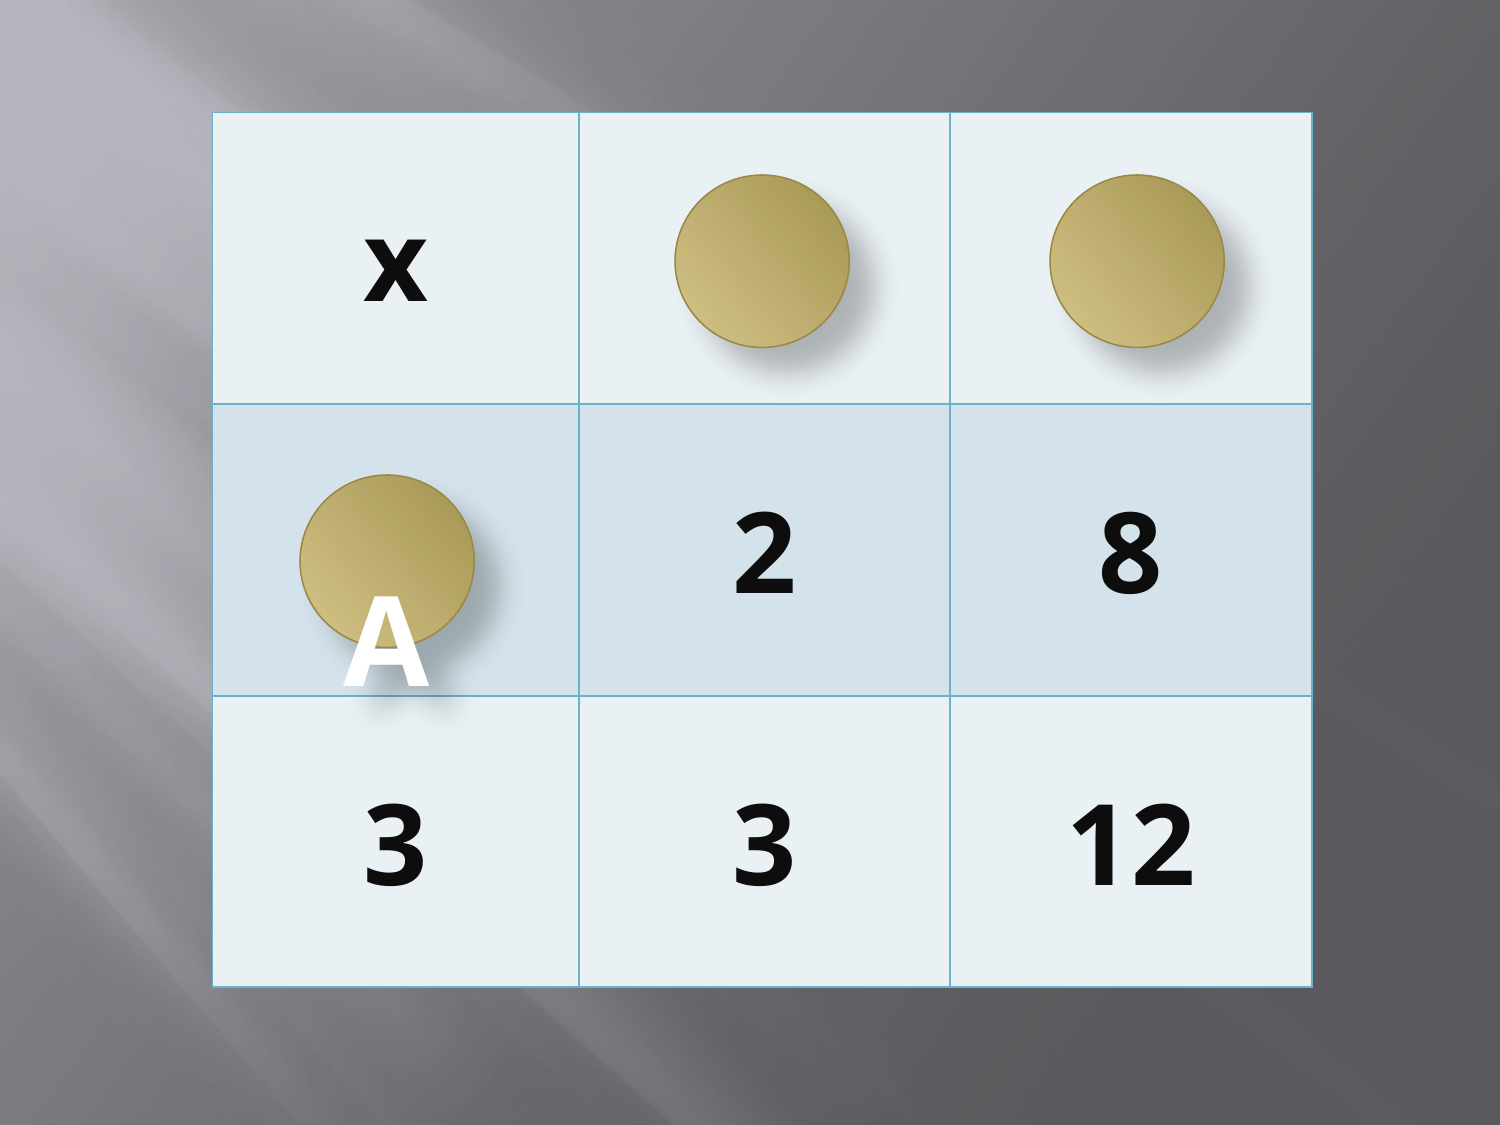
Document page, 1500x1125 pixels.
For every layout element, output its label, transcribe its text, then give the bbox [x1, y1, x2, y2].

table_cell 3 [580, 697, 949, 986]
table_header 4 [951, 113, 1311, 403]
table_cell 8 [951, 405, 1311, 695]
text_box A [299, 474, 476, 649]
text_box [674, 174, 851, 349]
table_cell 3 [213, 697, 578, 986]
table_header 1 [580, 113, 949, 403]
text_box [1049, 174, 1226, 349]
table_header x [213, 113, 578, 403]
table_cell 12 [951, 697, 1311, 986]
table_cell 2 [580, 405, 949, 695]
table_cell 2 [213, 405, 578, 695]
